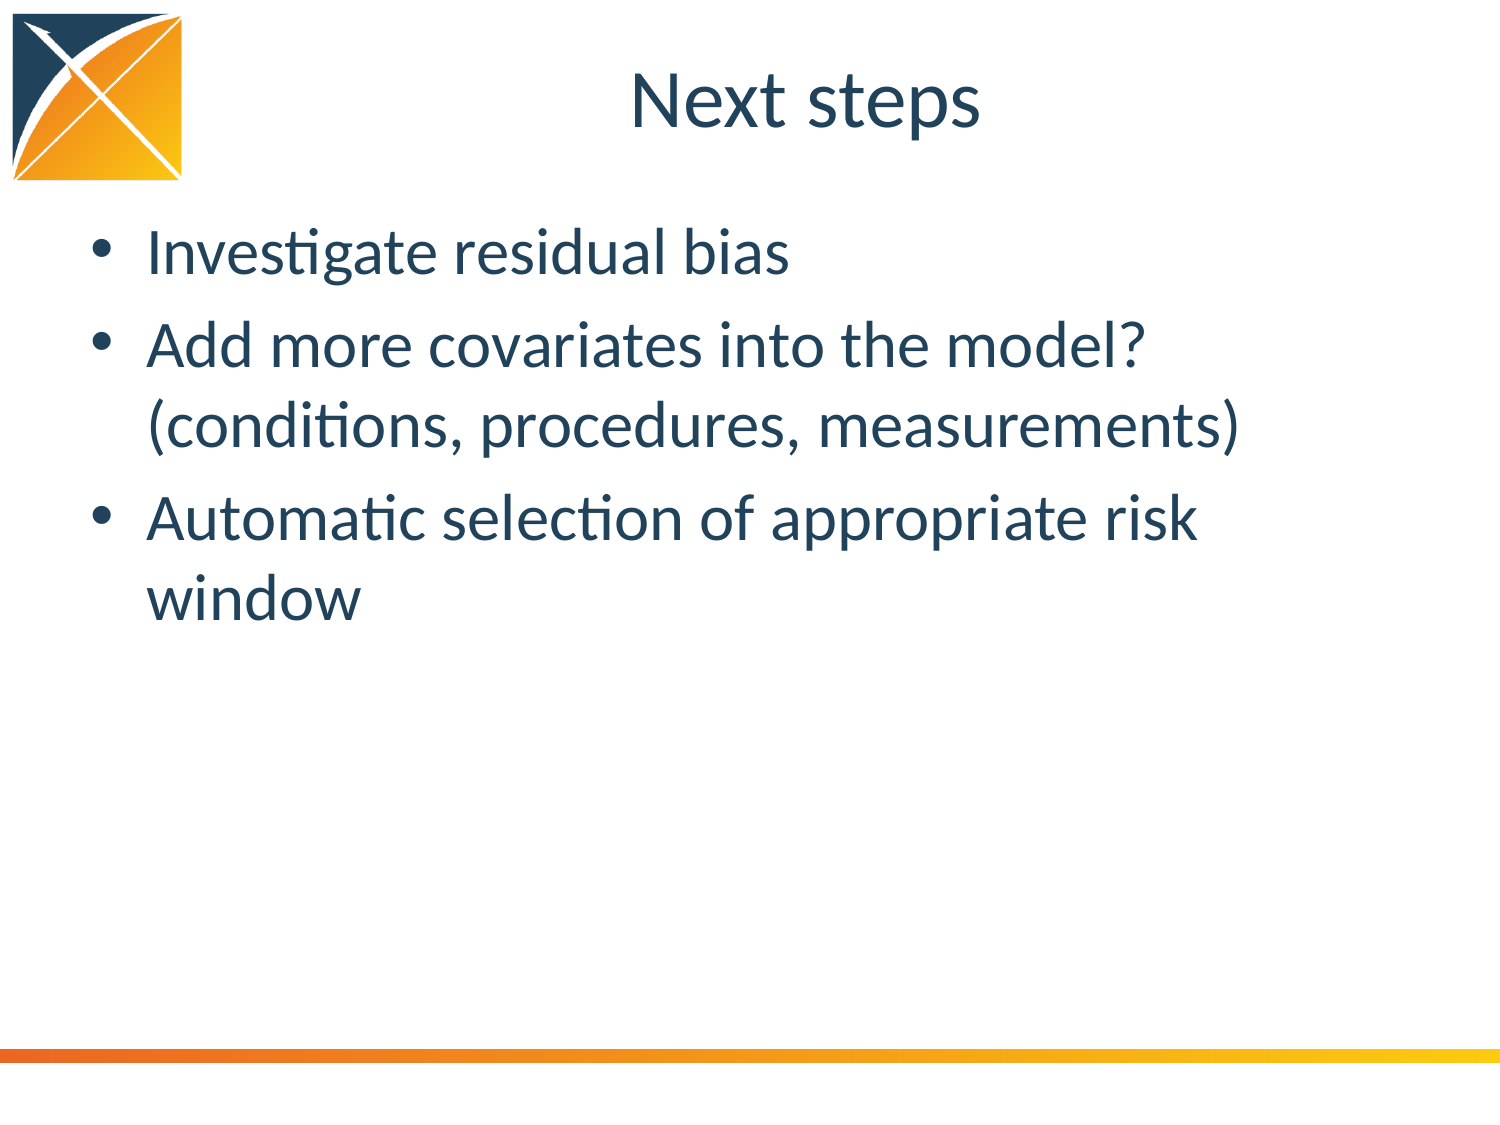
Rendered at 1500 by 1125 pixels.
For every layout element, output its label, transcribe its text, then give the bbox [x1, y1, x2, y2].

title Next steps [187, 24, 1425, 163]
list Investigate residual bias Add more covariates into the model? (conditions, procedures, measurements) Automatic selection of appropriate risk window [75, 200, 1425, 1005]
picture [0, 0, 206, 200]
